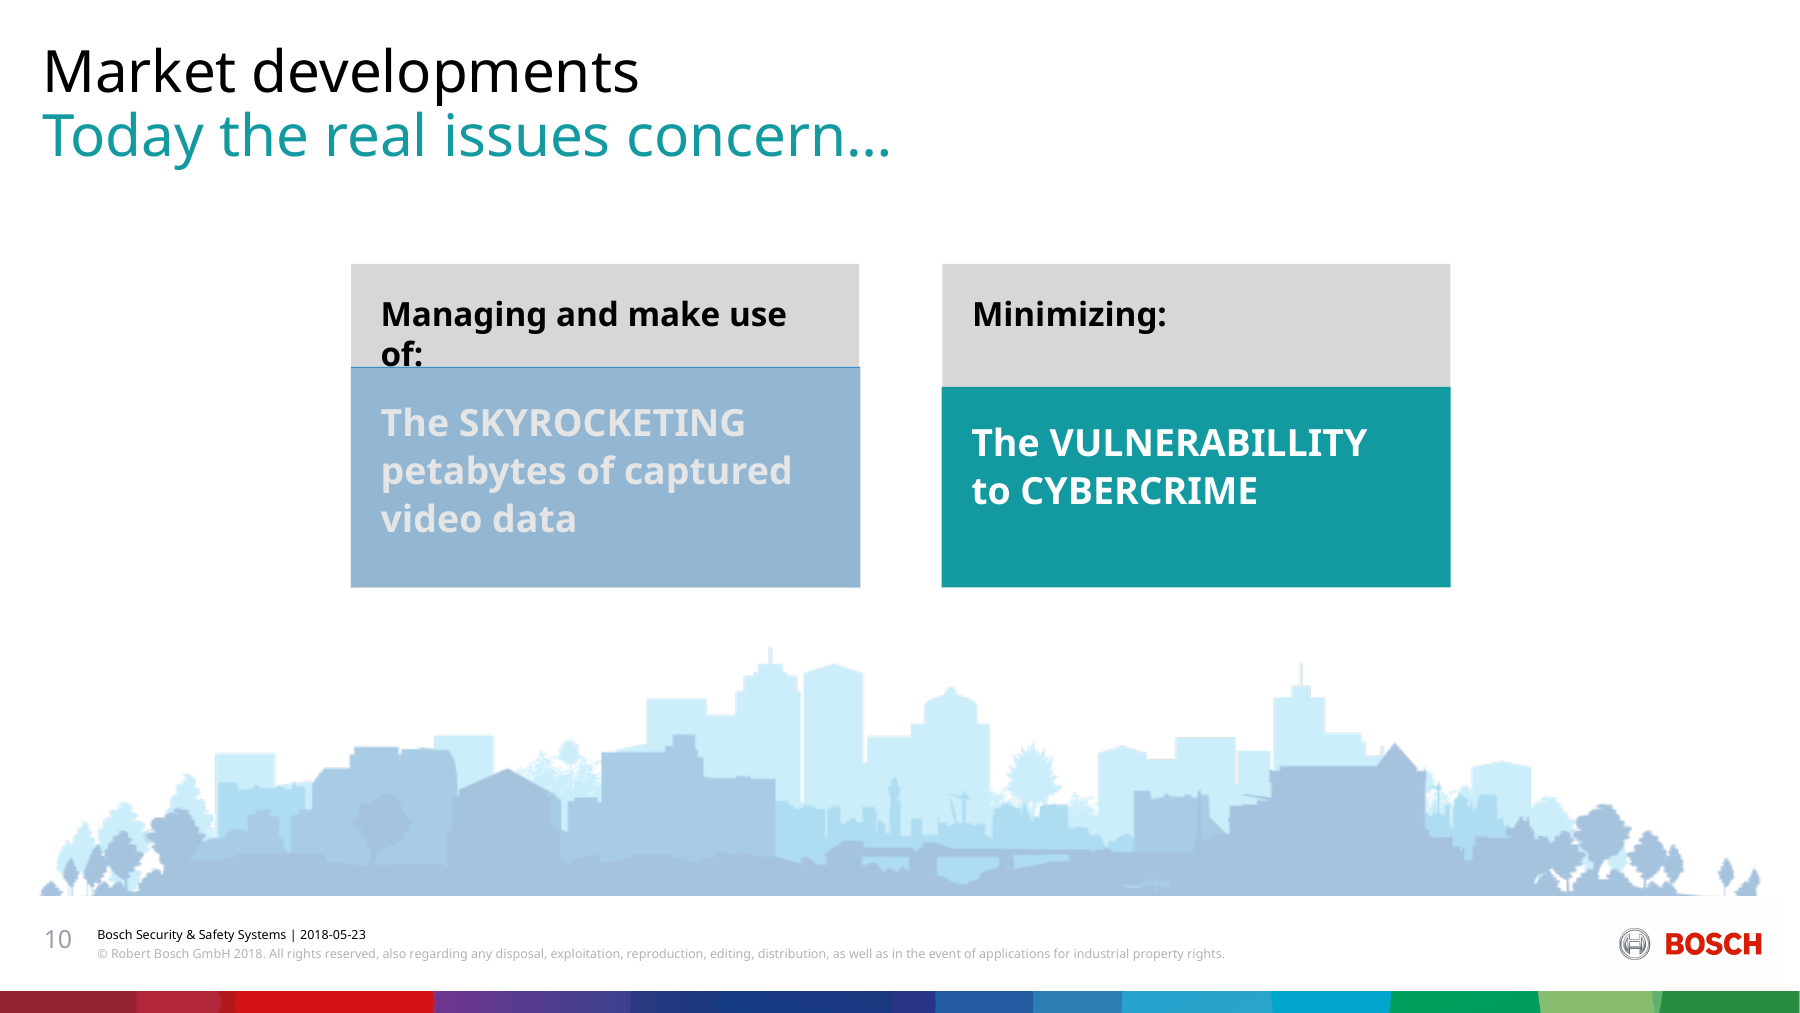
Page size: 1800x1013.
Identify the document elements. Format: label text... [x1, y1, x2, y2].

picture [0, 990, 1272, 1013]
text_box Market developments [42, 42, 1758, 107]
picture [0, 642, 1800, 1013]
text_box Managing and make use of: [351, 263, 860, 366]
title Today the real issues concern… [42, 107, 1758, 170]
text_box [350, 366, 861, 589]
text_box 10 [43, 922, 92, 990]
text_box Bosch Security & Safety Systems | 2018-05-23 [96, 925, 1600, 943]
text_box The VULNERABILLITY to CYBERCRIME [941, 386, 1451, 588]
text_box Minimizing: [942, 263, 1451, 386]
text_box © Robert Bosch GmbH 2018. All rights reserved, also regarding any disposal, exploitation, reproduction, editing, distribution, as well as in the event of applications for industrial property rights. [96, 943, 1600, 981]
